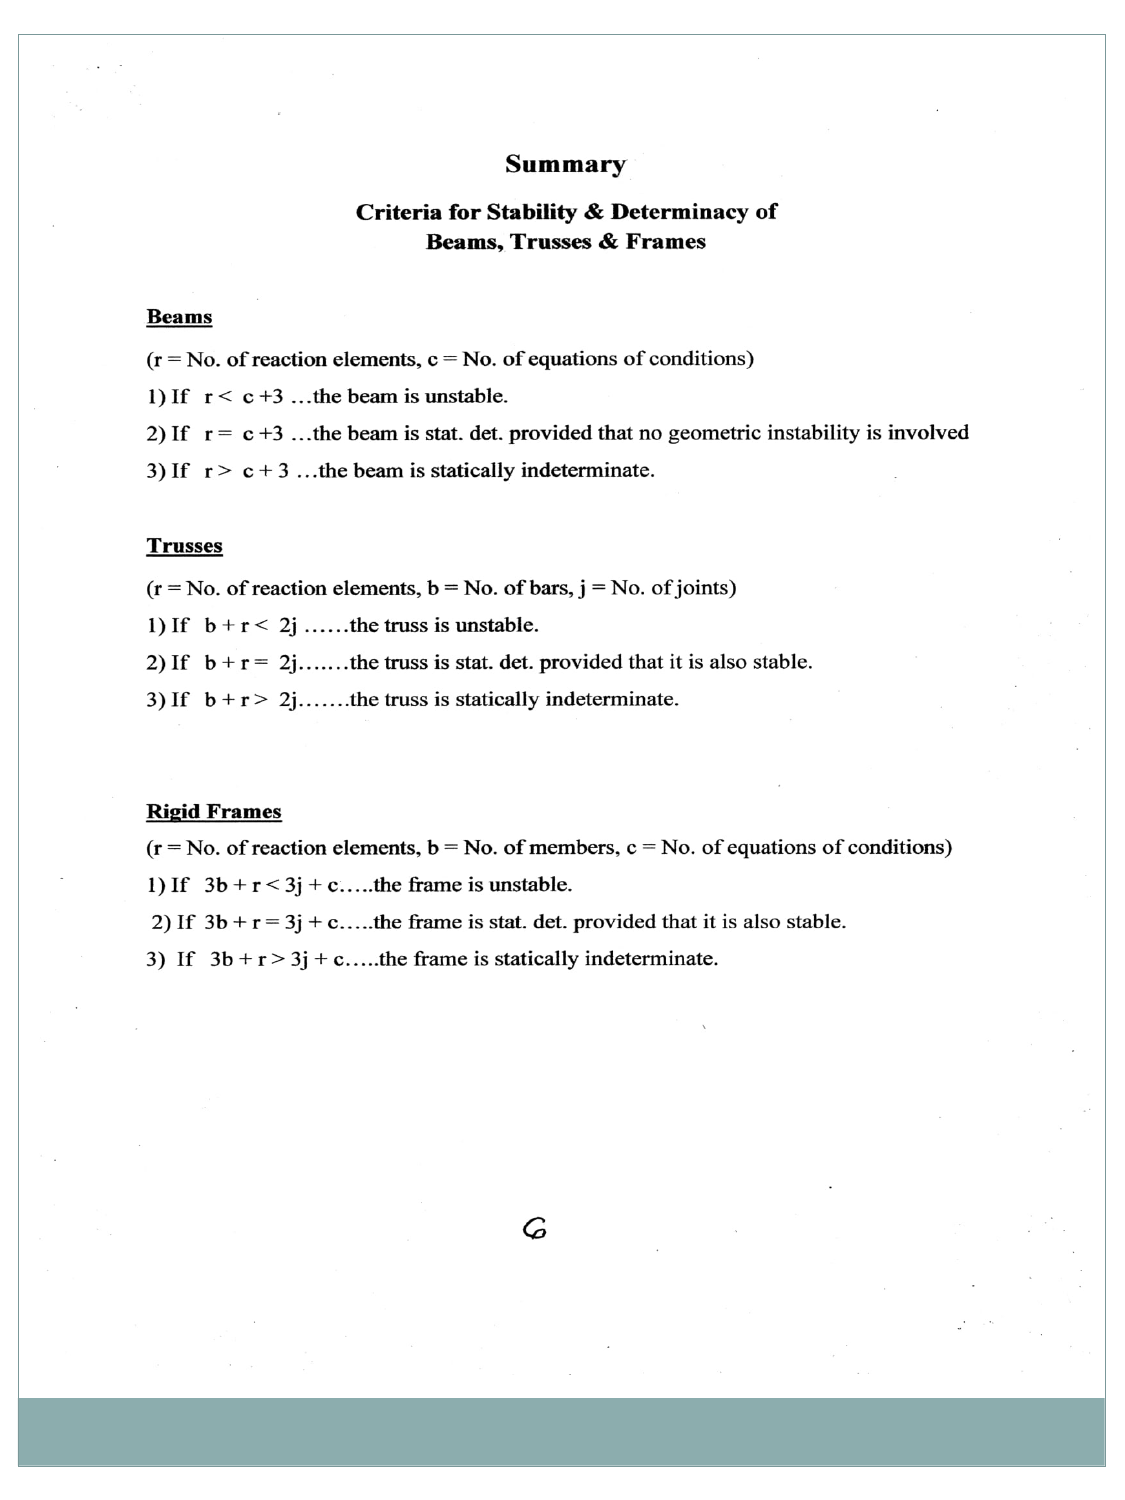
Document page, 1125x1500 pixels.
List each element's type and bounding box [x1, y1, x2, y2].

picture [33, 37, 1092, 1376]
